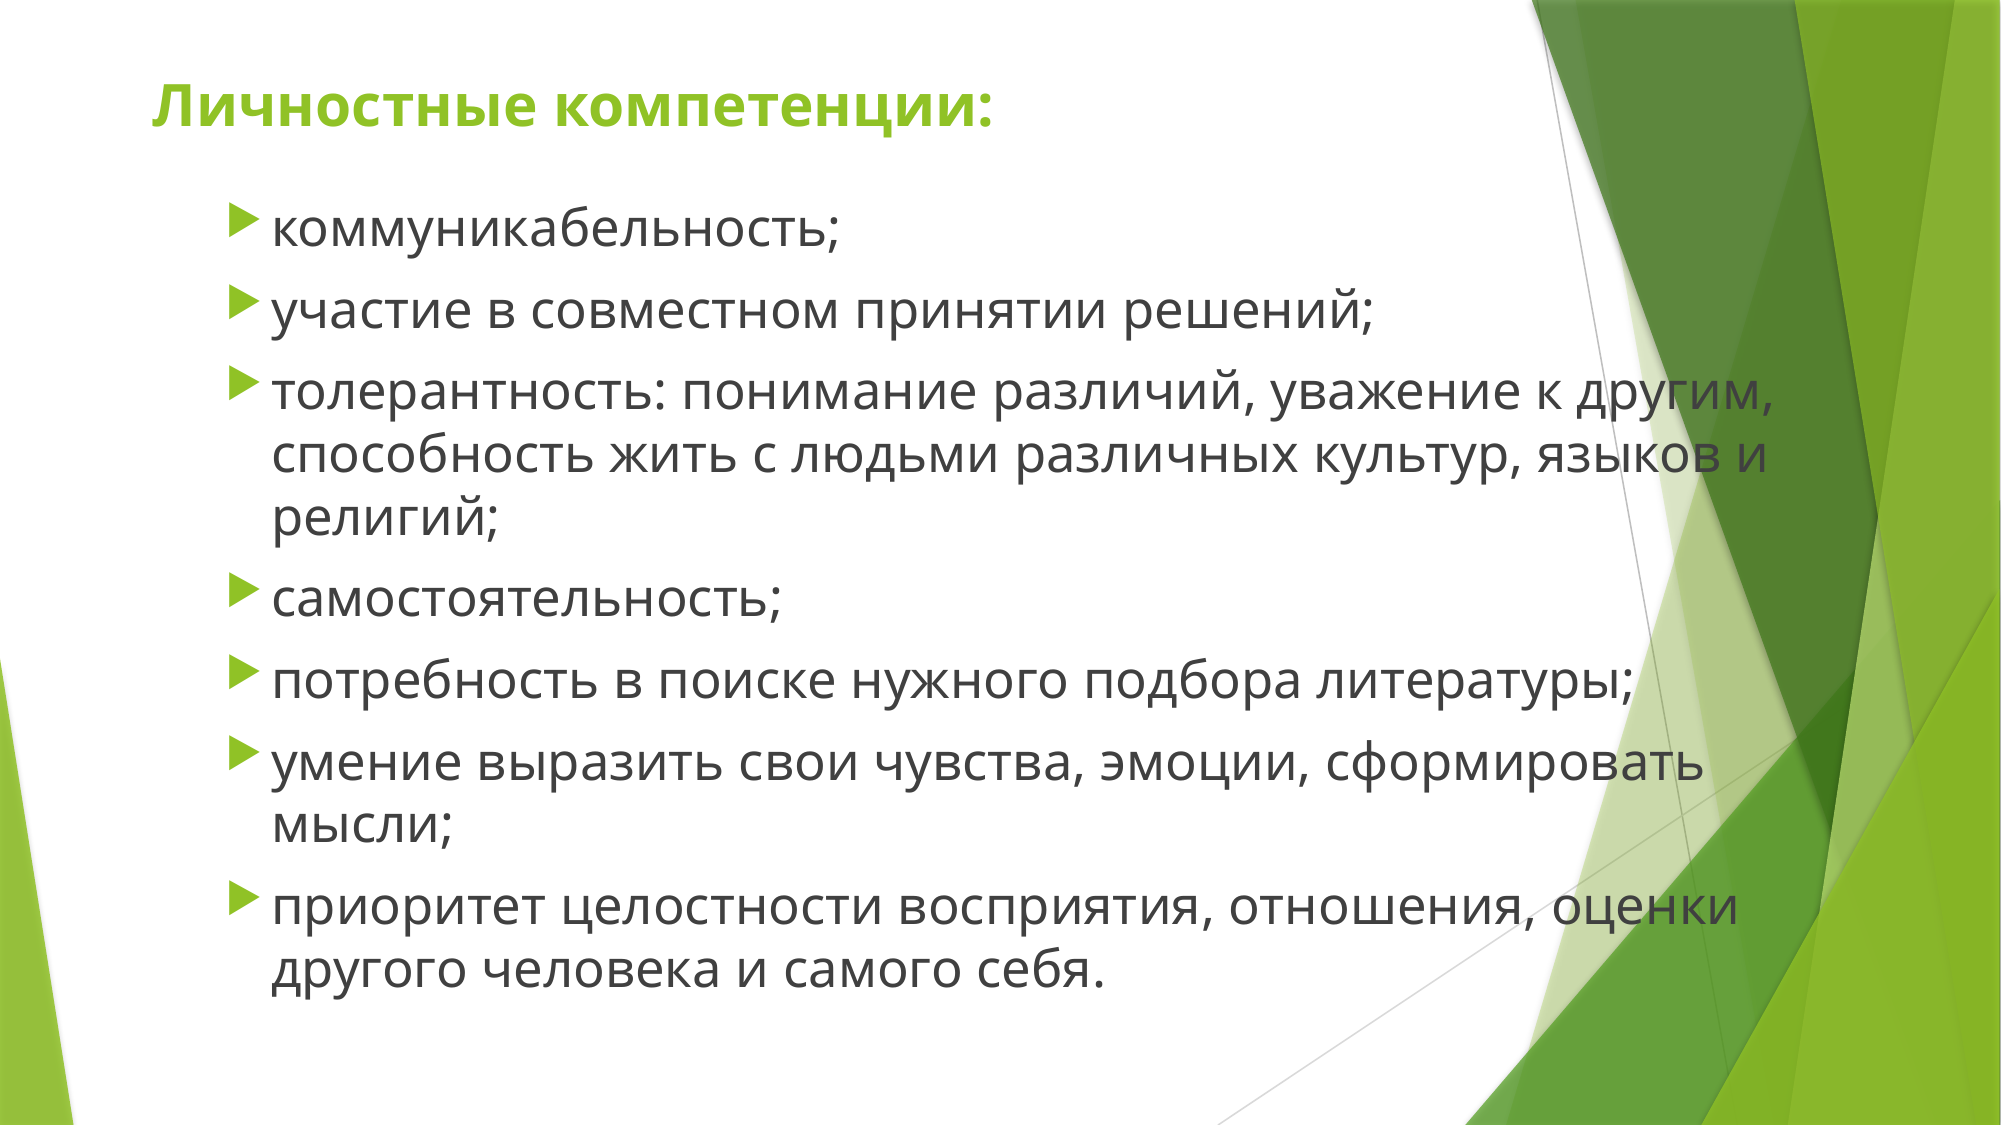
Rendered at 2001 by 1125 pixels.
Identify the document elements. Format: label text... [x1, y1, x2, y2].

list коммуникабельность; участие в совместном принятии решений; толерантность: понимание различий, уважение к другим, способность жить с людьми различных культур, языков и религий; самостоятельность; потребность в поиске нужного подбора литературы; умение выразить свои чувства, эмоции, сформировать мысли; приоритет целостности восприятия, отношения, оценки другого человека и самого себя. [137, 186, 1863, 1014]
title Личностные компетенции: [137, 59, 1863, 186]
